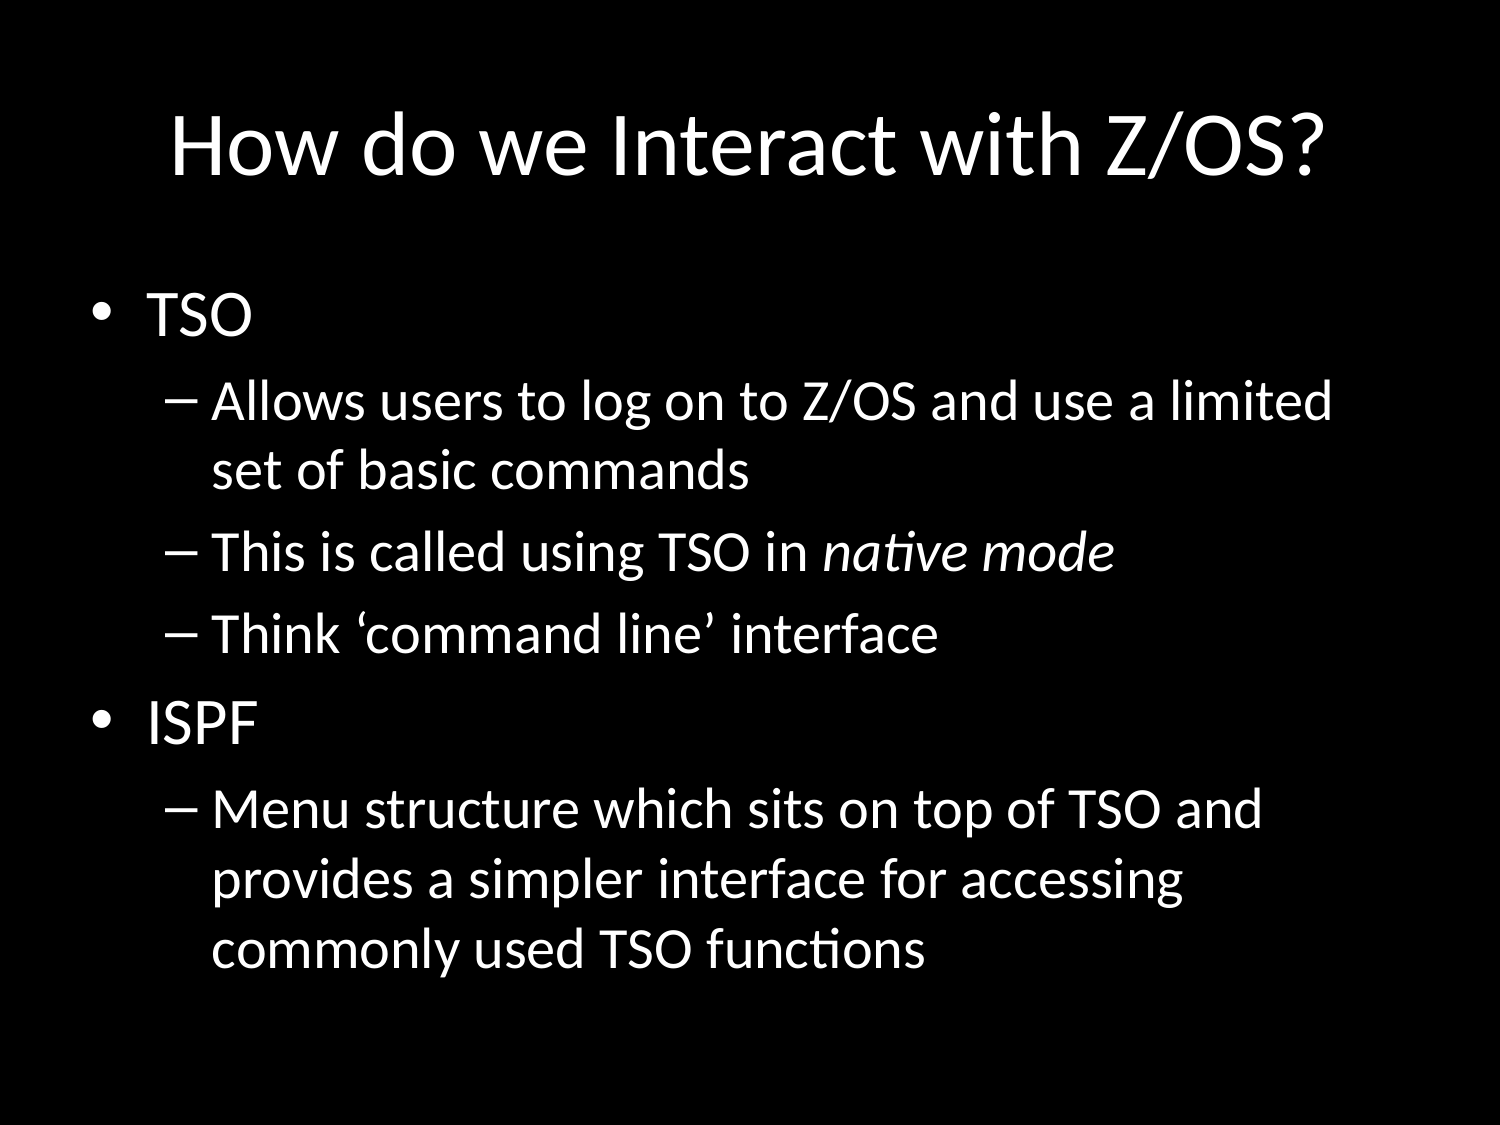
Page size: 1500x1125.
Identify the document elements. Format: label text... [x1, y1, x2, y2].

list TSO Allows users to log on to Z/OS and use a limited set of basic commands This is called using TSO in native mode Think ‘command line’ interface ISPF Menu structure which sits on top of TSO and provides a simpler interface for accessing commonly used TSO functions [75, 262, 1425, 1005]
title How do we Interact with Z/OS? [75, 45, 1425, 233]
